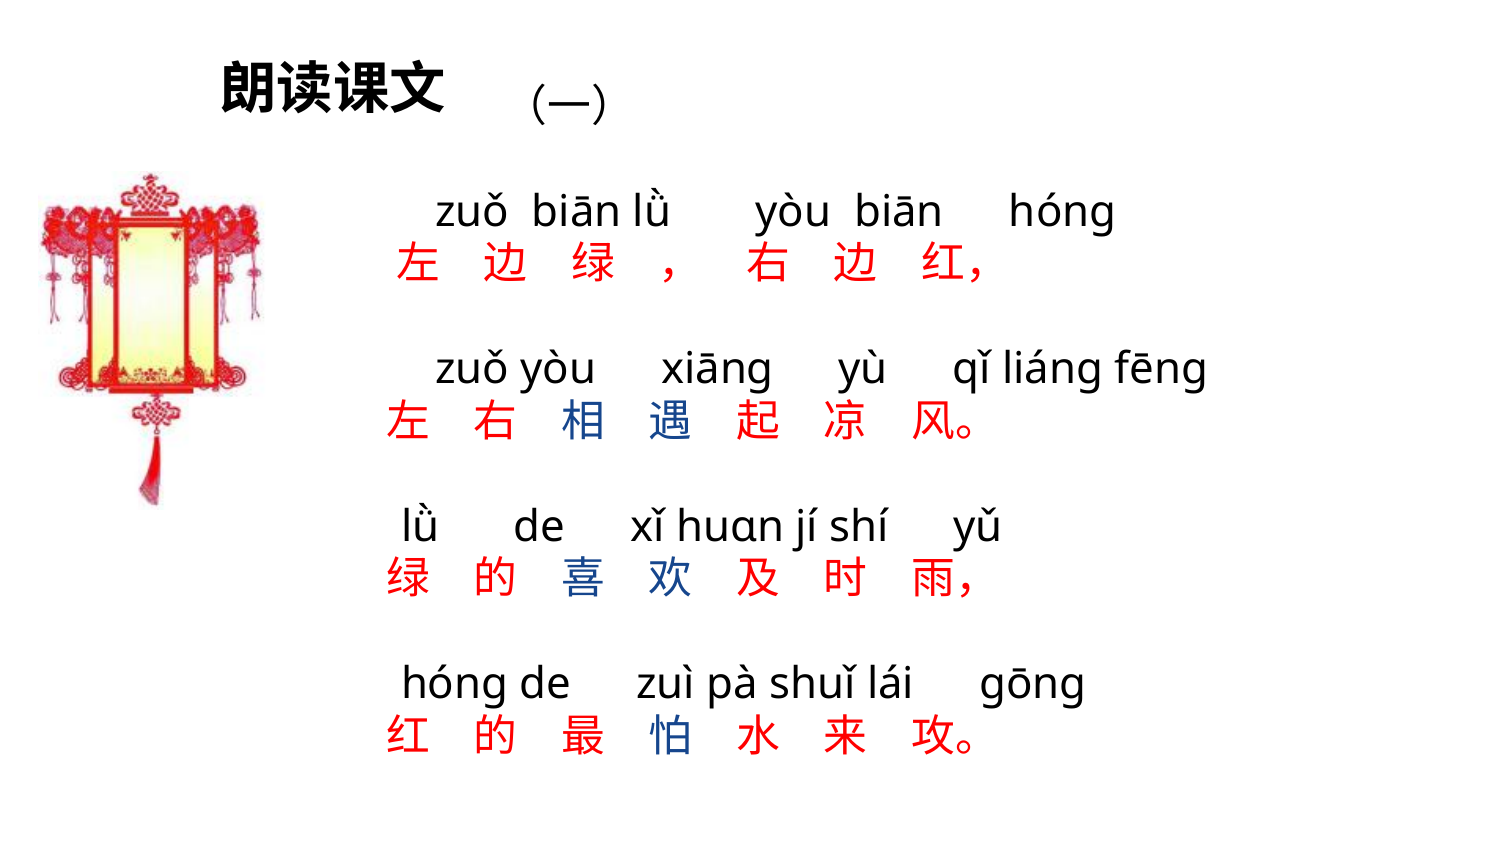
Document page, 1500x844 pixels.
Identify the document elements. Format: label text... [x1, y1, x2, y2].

text_box 朗读课文 [209, 47, 475, 126]
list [38, 171, 266, 510]
text_box （一） zuǒ biān lǜ yòu biān hónɡ 左 边 绿 ， 右 边 红， zuǒ yòu xiānɡ yù qǐ liánɡ fēnɡ 左 右 相 遇 起 凉 风。 lǜ de xǐ huɑn jí shí yǔ 绿 的 喜 欢 及 时 雨， hónɡ de zuì pà shuǐ lái ɡōnɡ 红 的 最 怕 水 来 攻。 [325, 71, 1337, 766]
